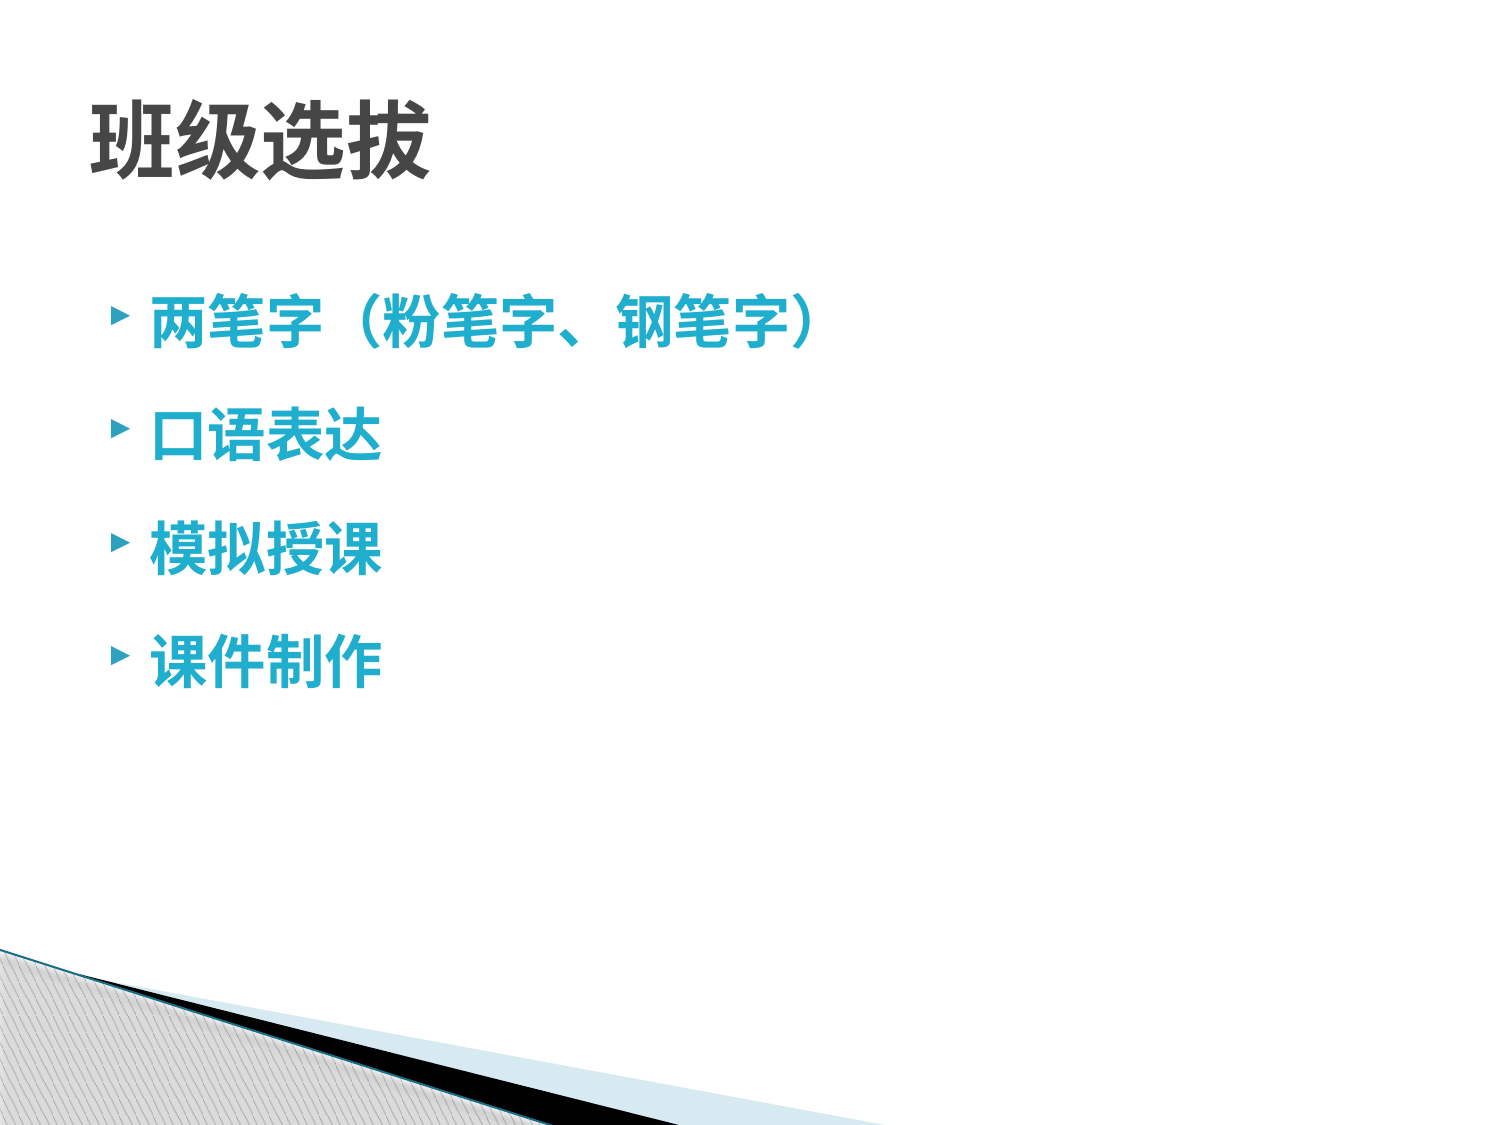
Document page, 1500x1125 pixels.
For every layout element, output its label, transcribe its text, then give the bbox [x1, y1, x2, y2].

list 两笔字（粉笔字、钢笔字） 口语表达 模拟授课 课件制作 [75, 243, 1425, 799]
title 班级选拔 [75, 45, 1425, 233]
